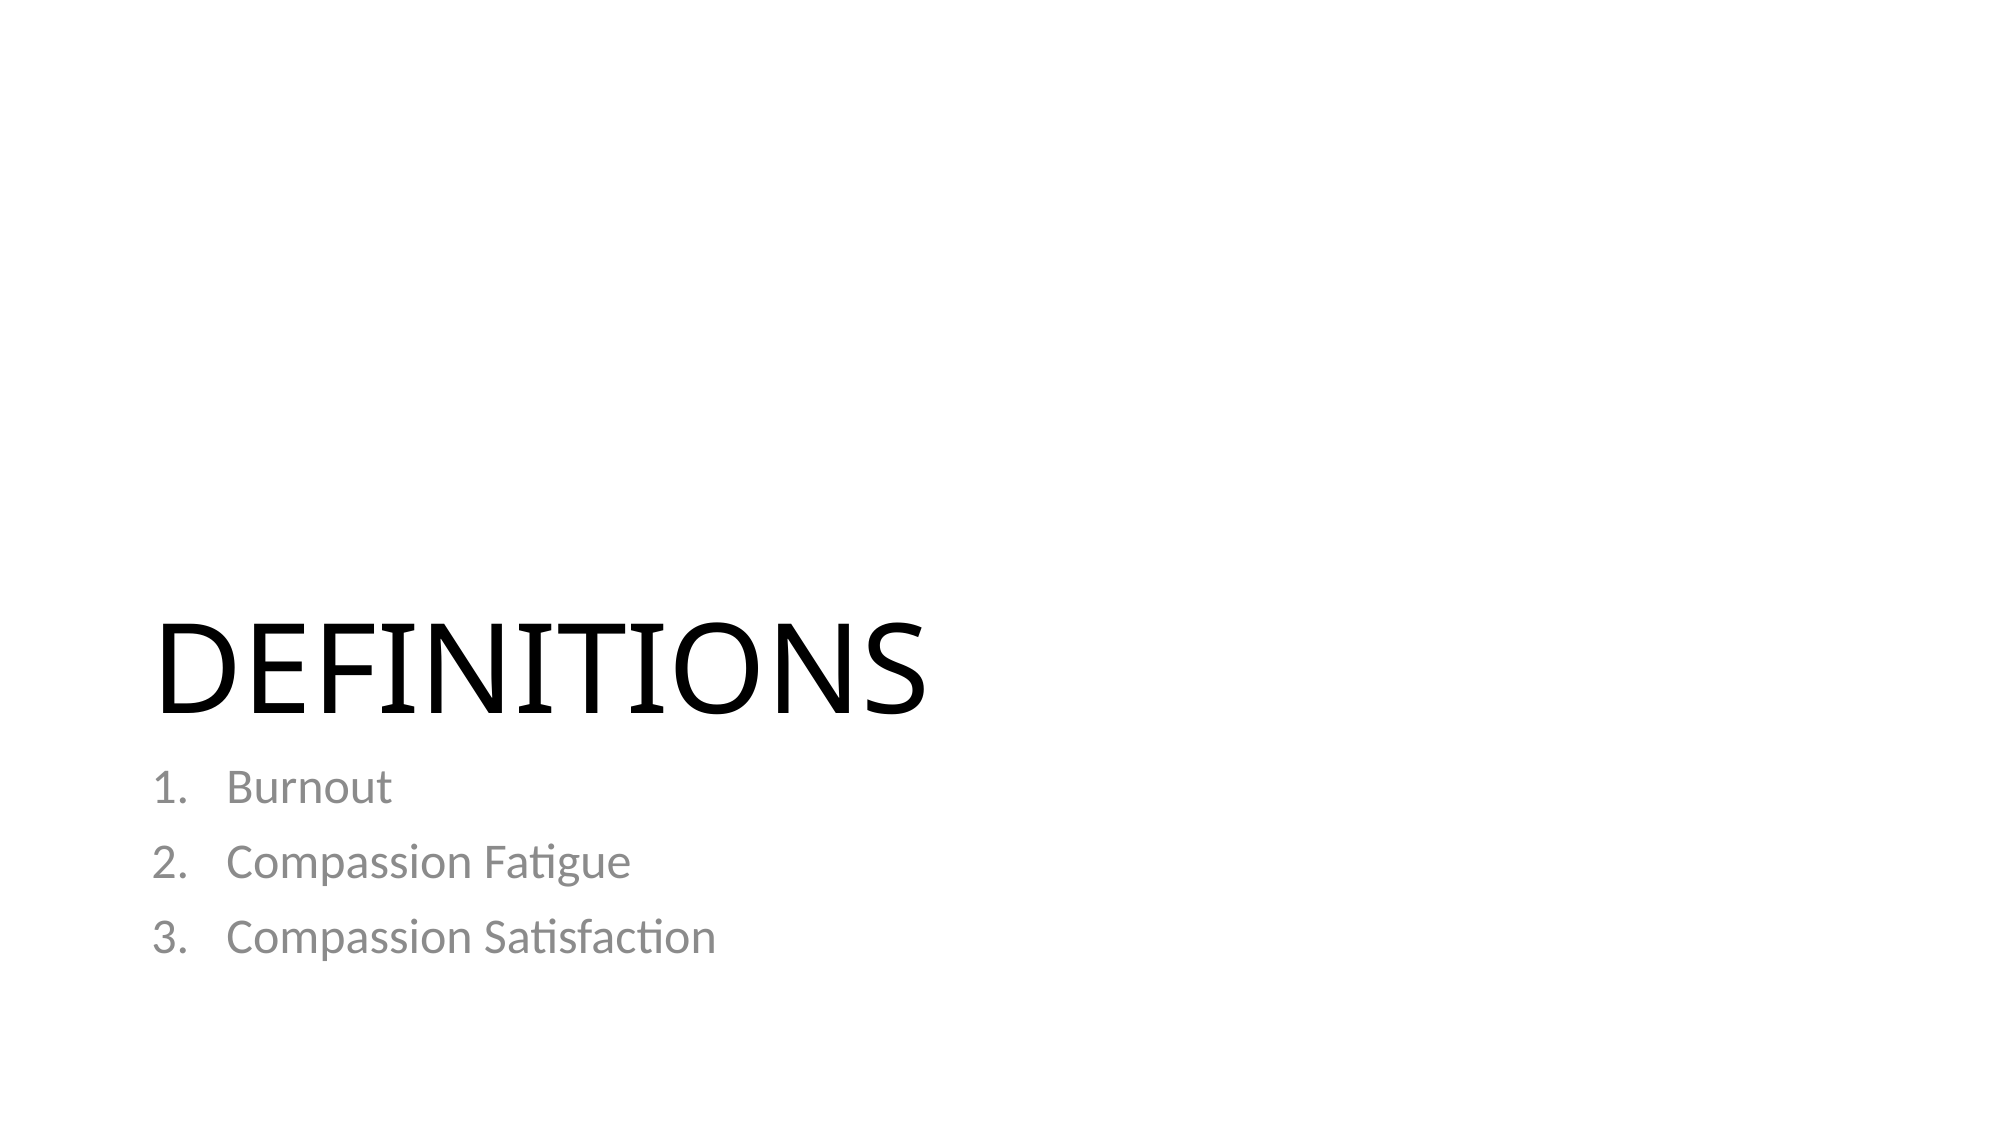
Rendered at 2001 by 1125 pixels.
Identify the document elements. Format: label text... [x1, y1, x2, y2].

title DEFINITIONS [136, 280, 1862, 749]
list Burnout Compassion Fatigue Compassion Satisfaction [136, 752, 1862, 999]
